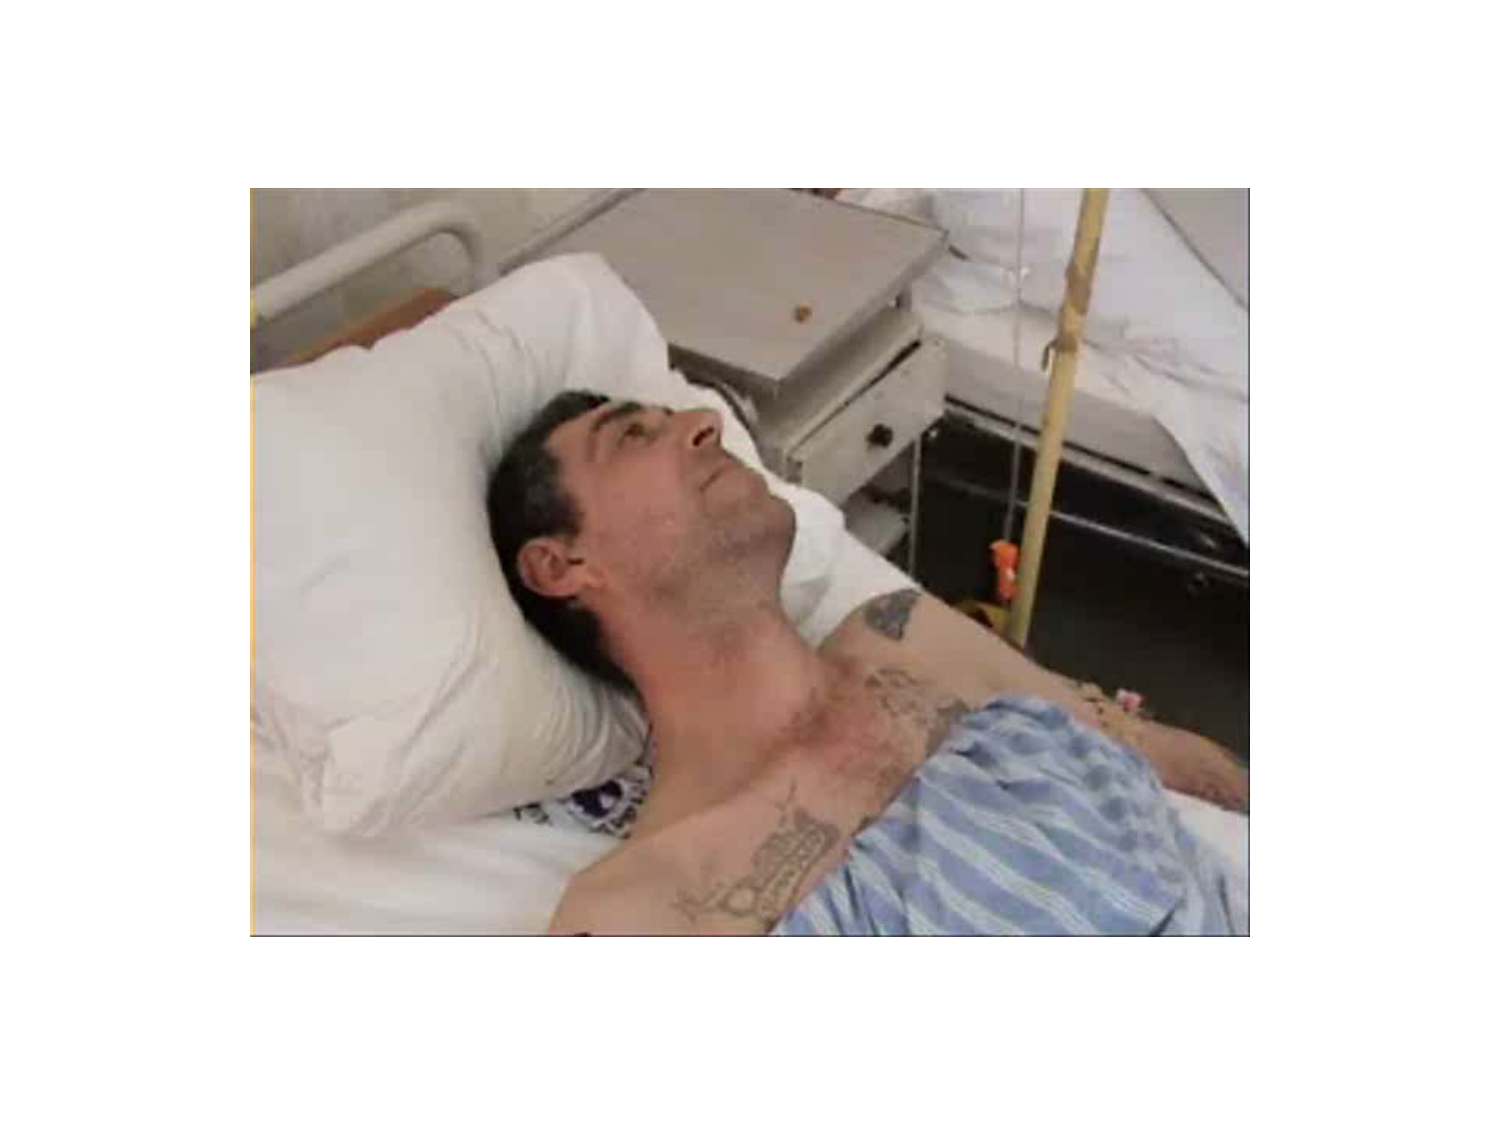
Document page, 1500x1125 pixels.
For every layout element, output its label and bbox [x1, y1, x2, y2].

text_box [249, 187, 1251, 938]
